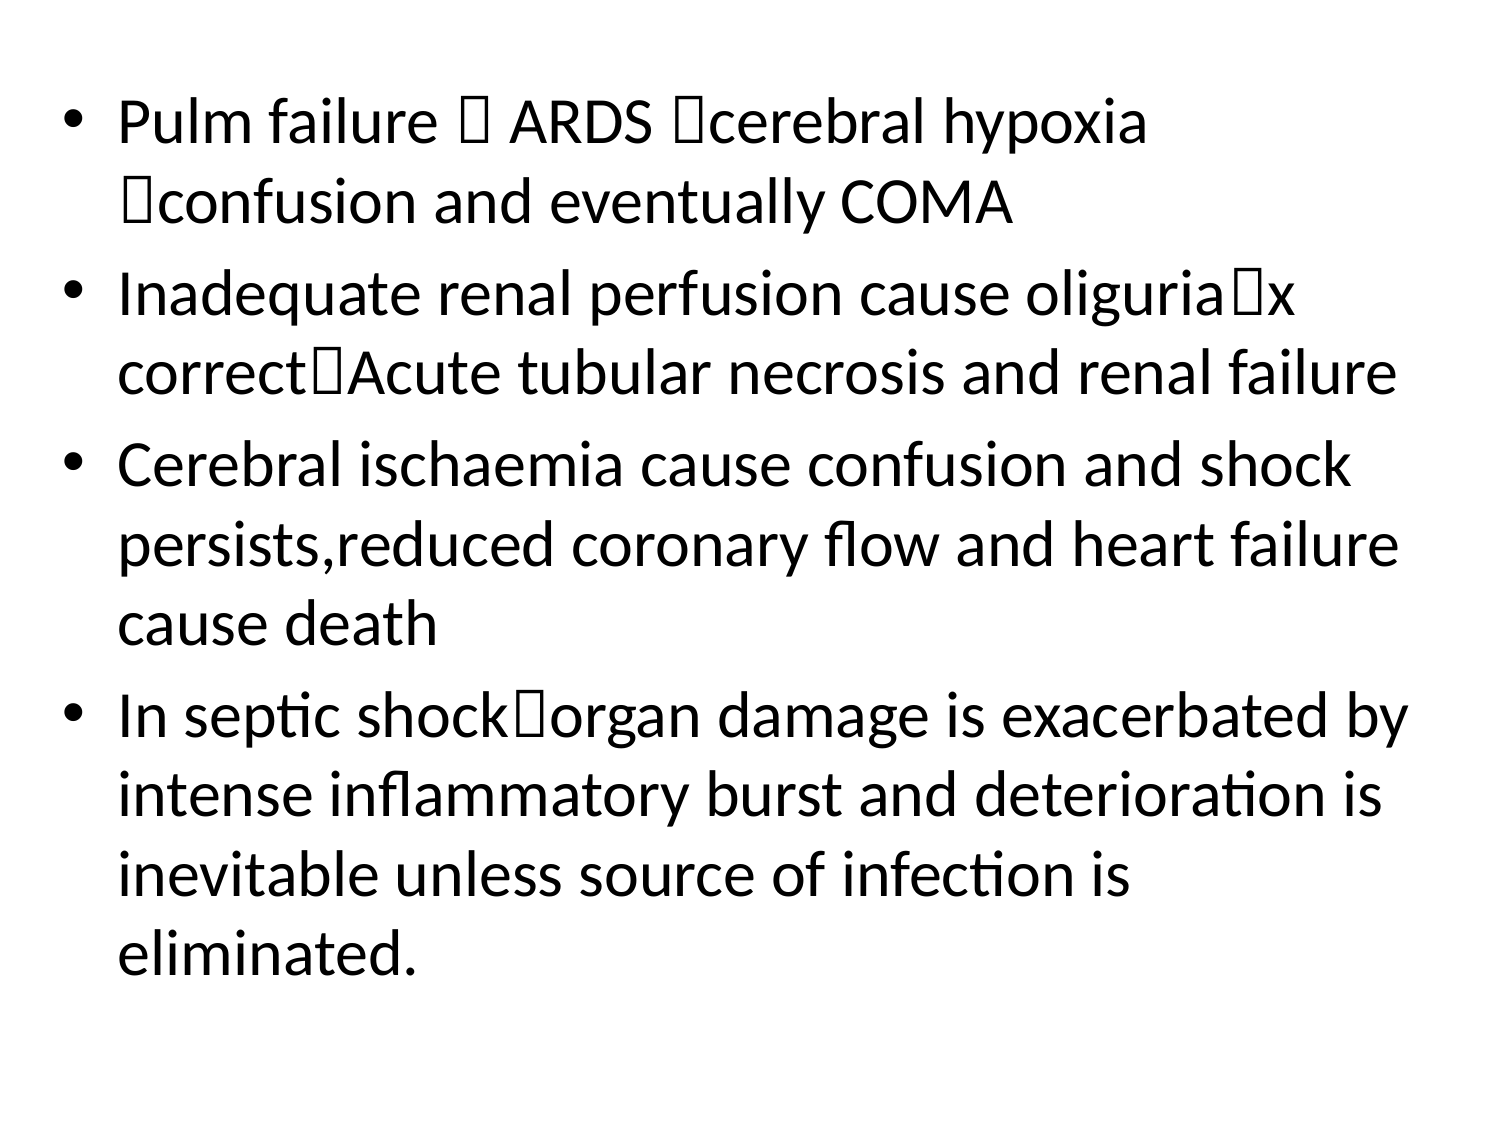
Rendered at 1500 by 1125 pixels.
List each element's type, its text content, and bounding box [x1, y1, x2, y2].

list Pulm failure  ARDS cerebral hypoxia confusion and eventually COMA Inadequate renal perfusion cause oliguriax correctAcute tubular necrosis and renal failure Cerebral ischaemia cause confusion and shock persists,reduced coronary flow and heart failure cause death In septic shockorgan damage is exacerbated by intense inflammatory burst and deterioration is inevitable unless source of infection is eliminated. [46, 70, 1454, 1005]
